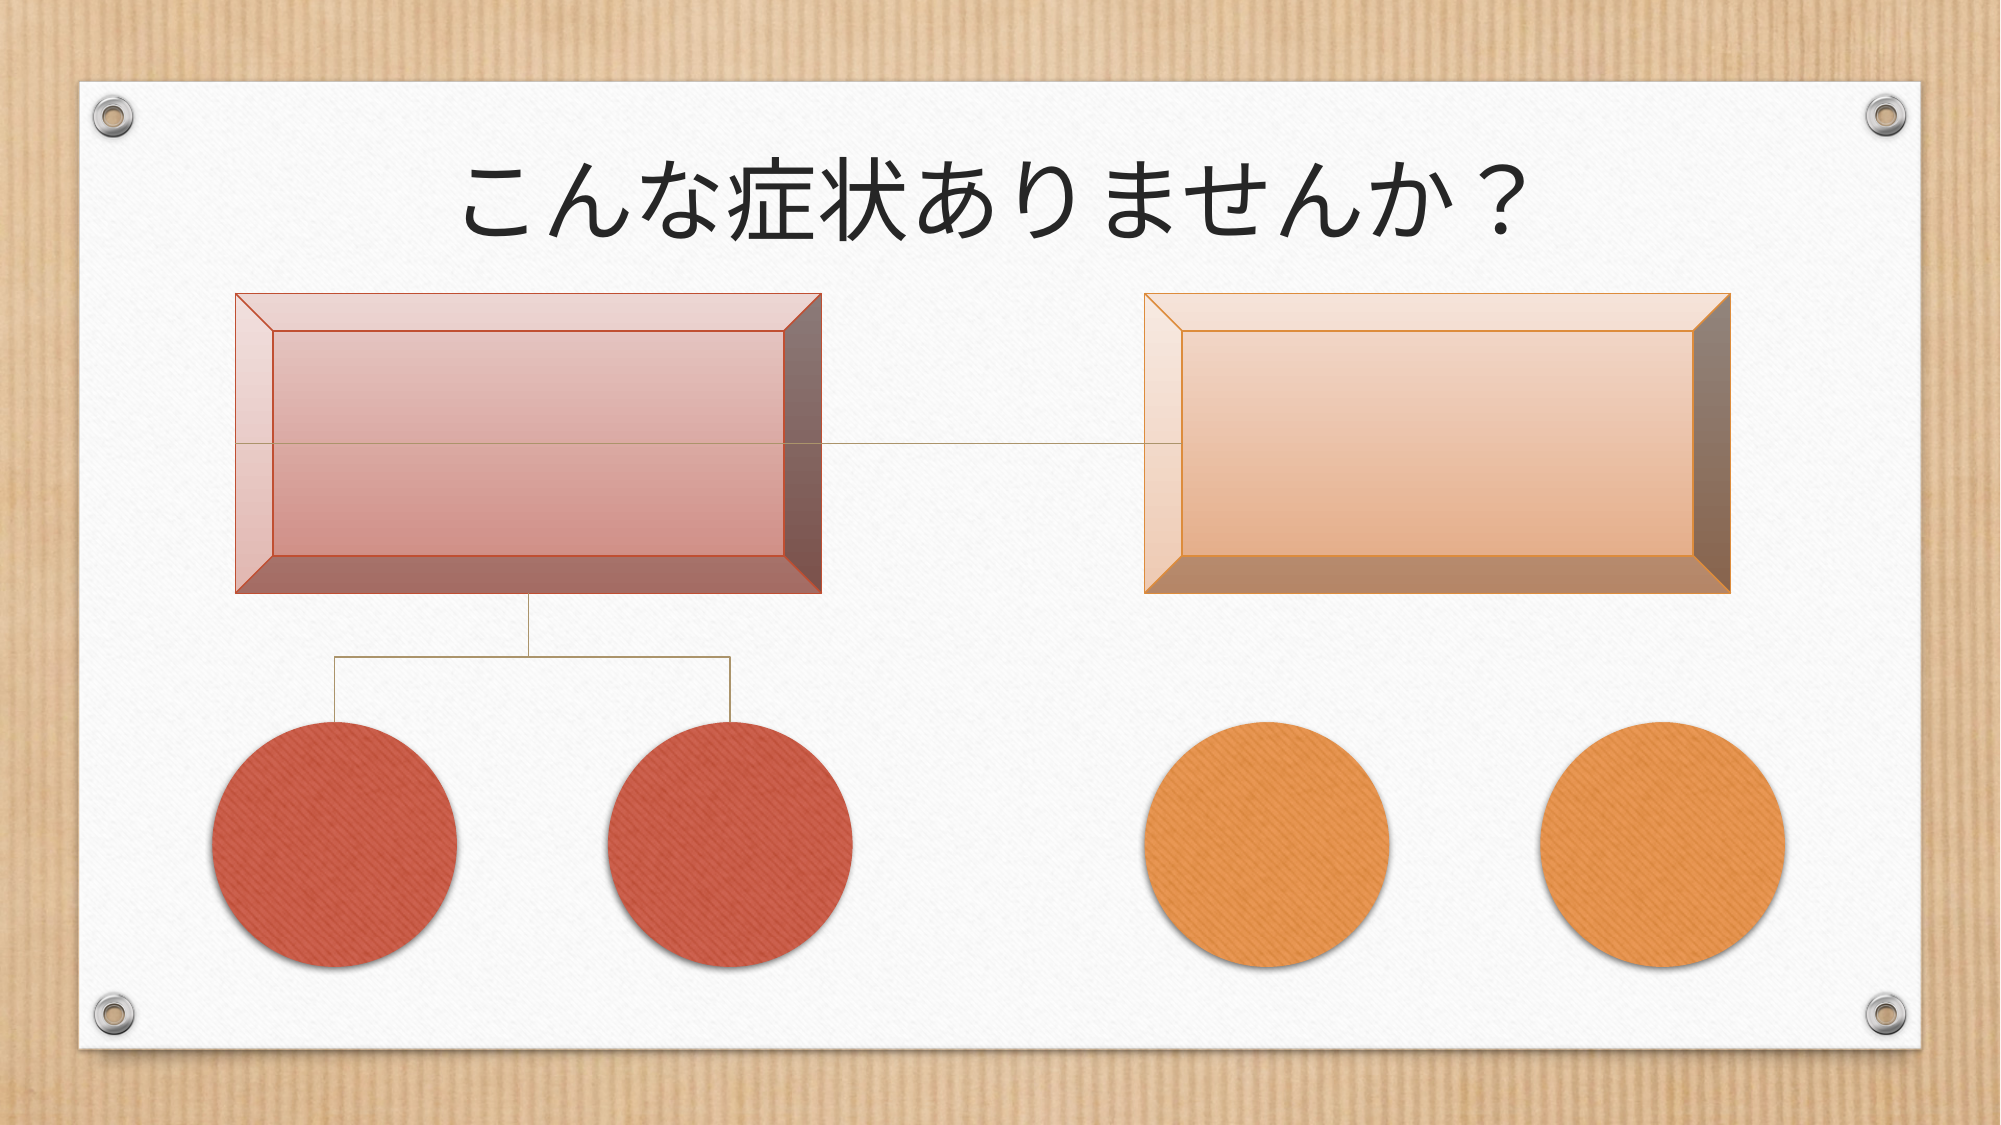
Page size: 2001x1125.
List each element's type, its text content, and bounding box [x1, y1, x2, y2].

text_box [1144, 292, 1732, 594]
text_box [212, 722, 457, 967]
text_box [366, 560, 497, 755]
text_box [1540, 722, 1785, 967]
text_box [564, 556, 694, 759]
text_box [234, 444, 823, 594]
picture [0, 0, 2001, 1125]
text_box [234, 292, 823, 443]
title こんな症状ありませんか？ [212, 90, 1788, 305]
text_box [1144, 722, 1390, 967]
text_box [607, 722, 853, 967]
